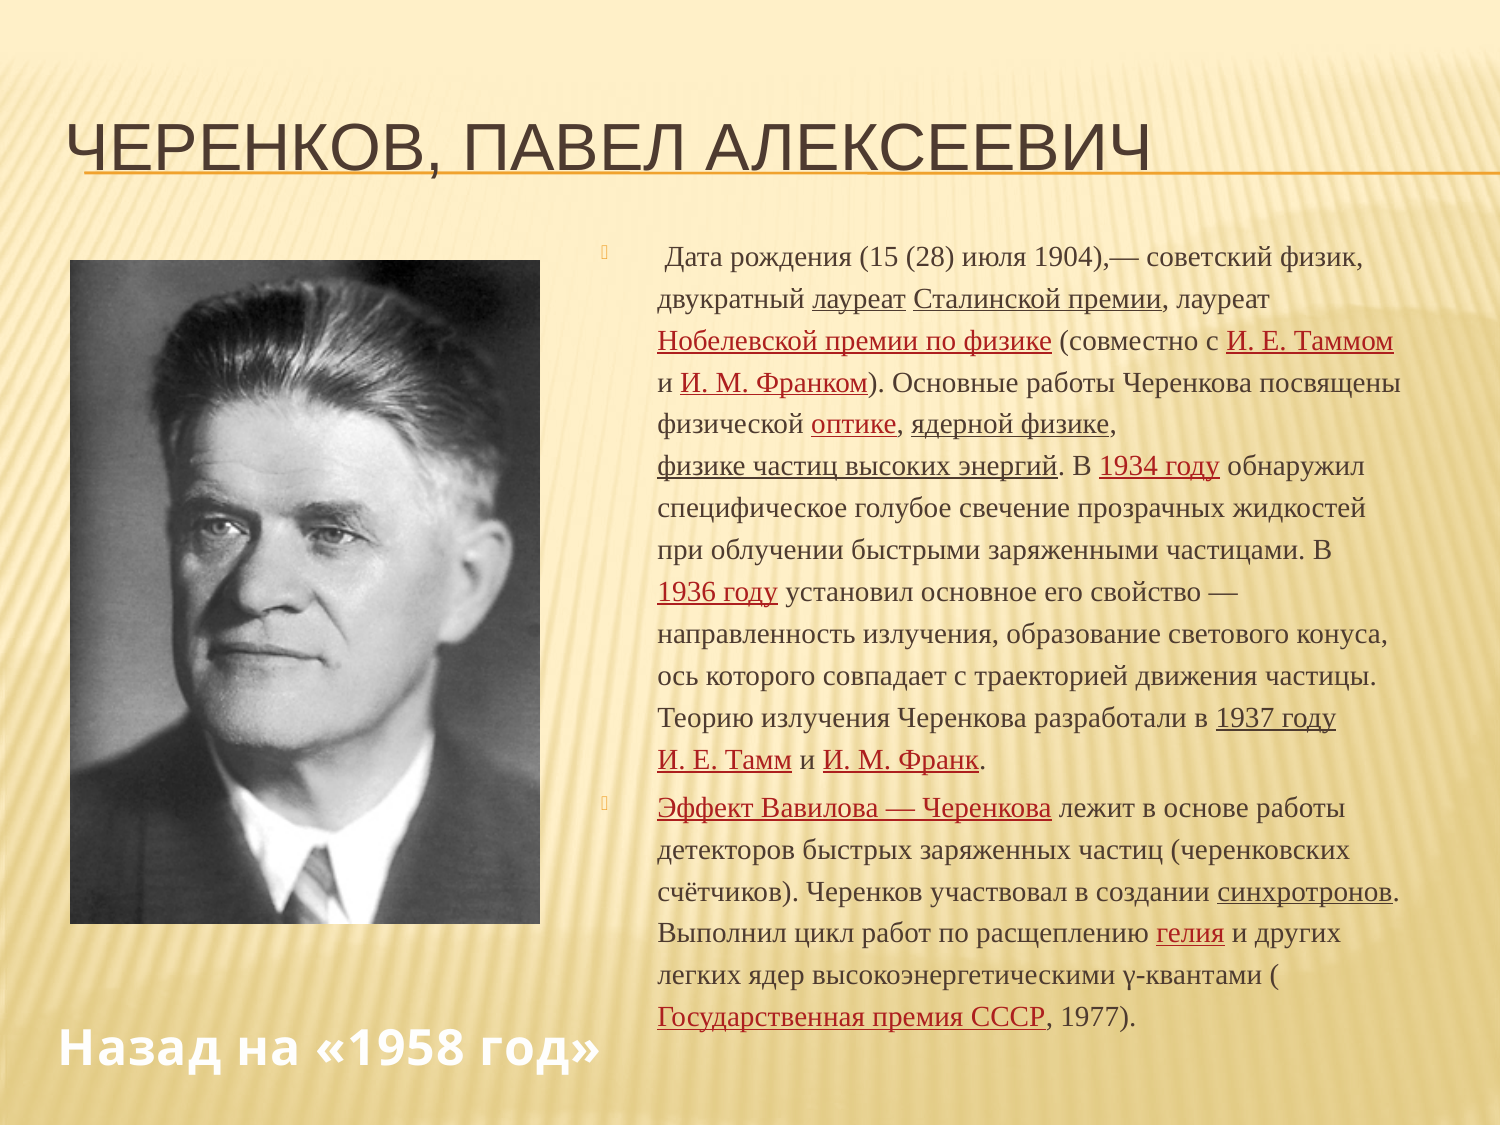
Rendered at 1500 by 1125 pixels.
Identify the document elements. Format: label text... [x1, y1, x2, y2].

list Дата рождения (15 (28) июля 1904),— советский физик, двукратный лауреат Сталинской премии, лауреат Нобелевской премии по физике (совместно с И. Е. Таммом и И. М. Франком). Основные работы Черенкова посвящены физической оптике, ядерной физике, физике частиц высоких энергий. В 1934 году обнаружил специфическое голубое свечение прозрачных жидкостей при облучении быстрыми заряженными частицами. В 1936 году установил основное его свойство — направленность излучения, образование светового конуса, ось которого совпадает с траекторией движения частицы. Теорию излучения Черенкова разработали в 1937 году И. Е. Тамм и И. М. Франк. Эффект Вавилова — Черенкова лежит в основе работы детекторов быстрых заряженных частиц (черенковских счётчиков). Черенков участвовал в создании синхротронов. Выполнил цикл работ по расщеплению гелия и других легких ядер высокоэнергетическими γ-квантами (Государственная премия СССР, 1977). [585, 222, 1426, 1055]
text_box Назад на «1958 год» [42, 1007, 617, 1083]
title Черенков, Павел Алексеевич [50, 75, 1475, 213]
picture [69, 260, 540, 924]
